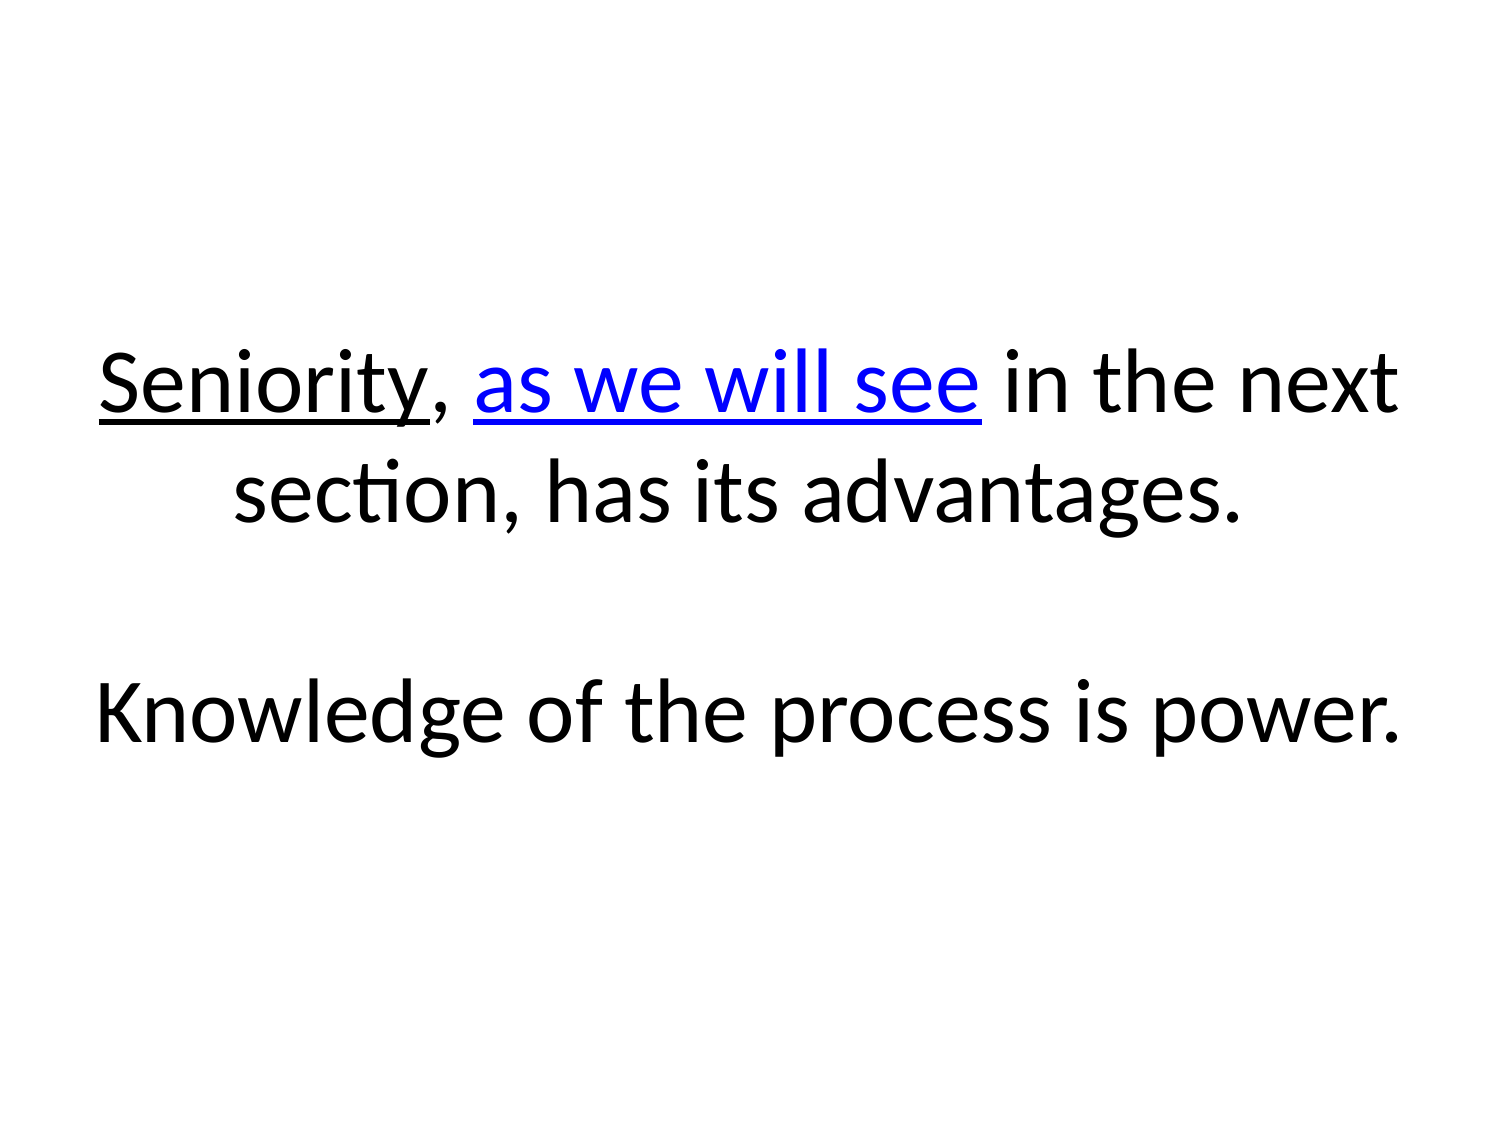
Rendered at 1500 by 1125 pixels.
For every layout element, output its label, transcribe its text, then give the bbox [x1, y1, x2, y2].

title Seniority, as we will see in the next section, has its advantages. Knowledge of the process is power. [74, 44, 1426, 1038]
